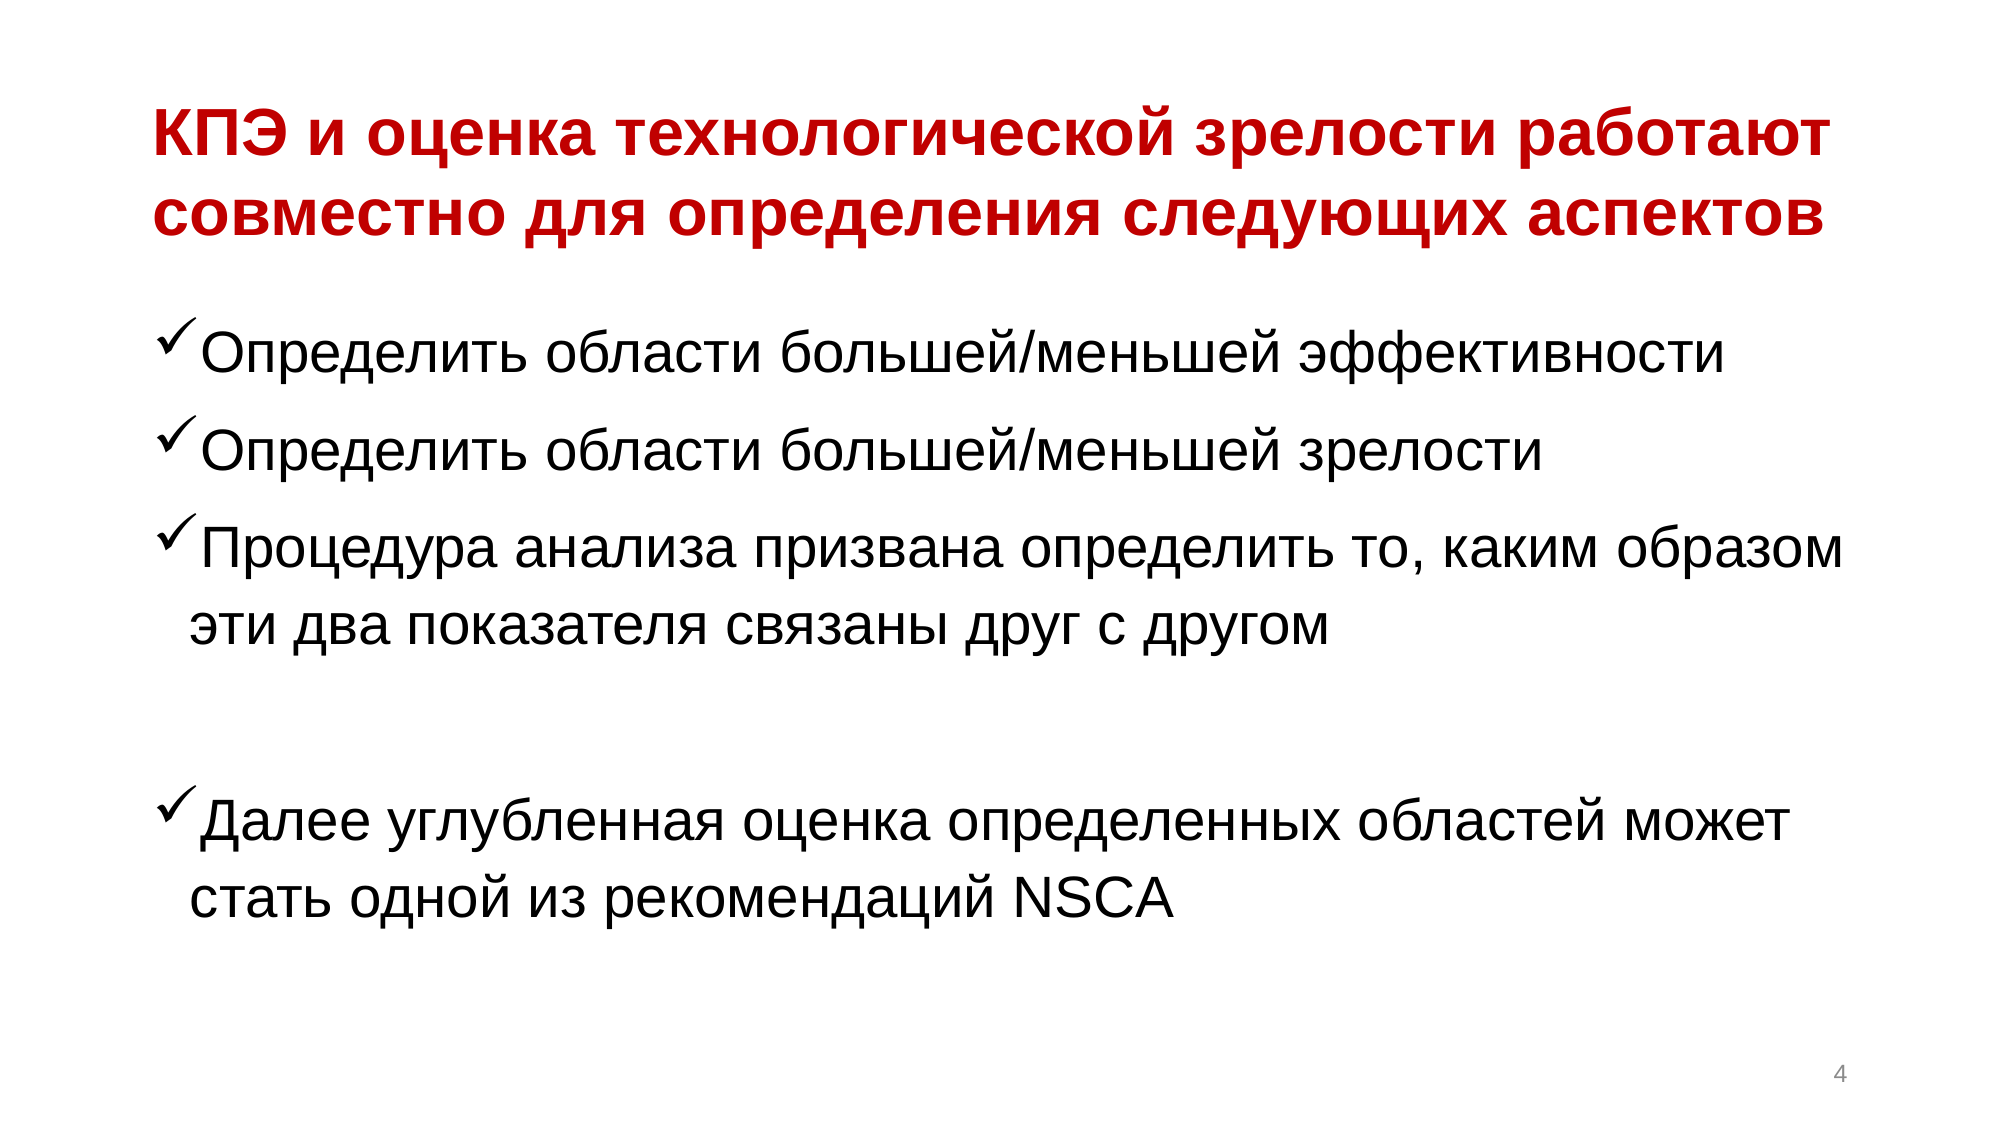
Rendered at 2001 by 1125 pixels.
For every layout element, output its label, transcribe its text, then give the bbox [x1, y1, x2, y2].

list Определить области большей/меньшей эффективности Определить области большей/меньшей зрелости Процедура анализа призвана определить то, каким образом эти два показателя связаны друг с другом Далее углубленная оценка определенных областей может стать одной из рекомендаций NSCA [137, 299, 1863, 1014]
title КПЭ и оценка технологической зрелости работают совместно для определения следующих аспектов [137, 59, 1863, 278]
slide_number 4 [1412, 1042, 1863, 1103]
